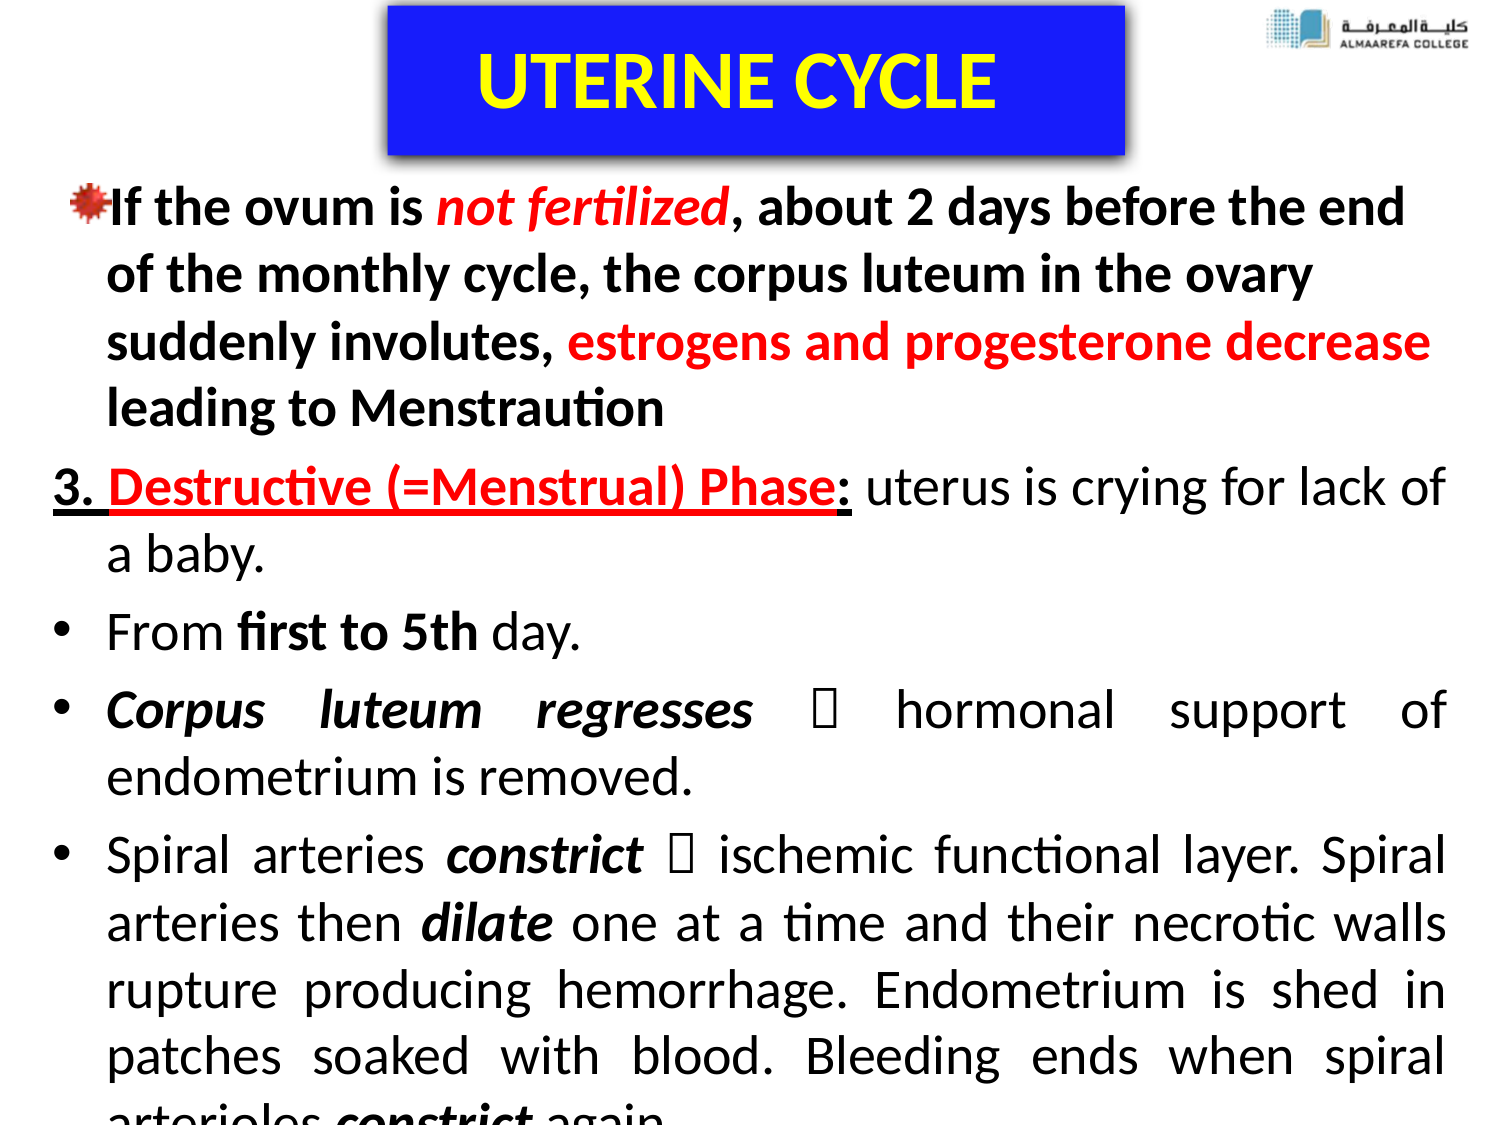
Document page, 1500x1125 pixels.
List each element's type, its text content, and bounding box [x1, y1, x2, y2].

title UTERINE CYCLE [387, 5, 1125, 156]
picture [1262, 0, 1473, 65]
picture [70, 183, 112, 224]
list If the ovum is not fertilized, about 2 days before the end of the monthly cycle, the corpus luteum in the ovary suddenly involutes, estrogens and progesterone decrease leading to Menstraution 3. Destructive (=Menstrual) Phase: uterus is crying for lack of a baby. From first to 5th day. Corpus luteum regresses  hormonal support of endometrium is removed. Spiral arteries constrict  ischemic functional layer. Spiral arteries then dilate one at a time and their necrotic walls rupture producing hemorrhage. Endometrium is shed in patches soaked with blood. Bleeding ends when spiral arterioles constrict again. [37, 162, 1463, 1125]
